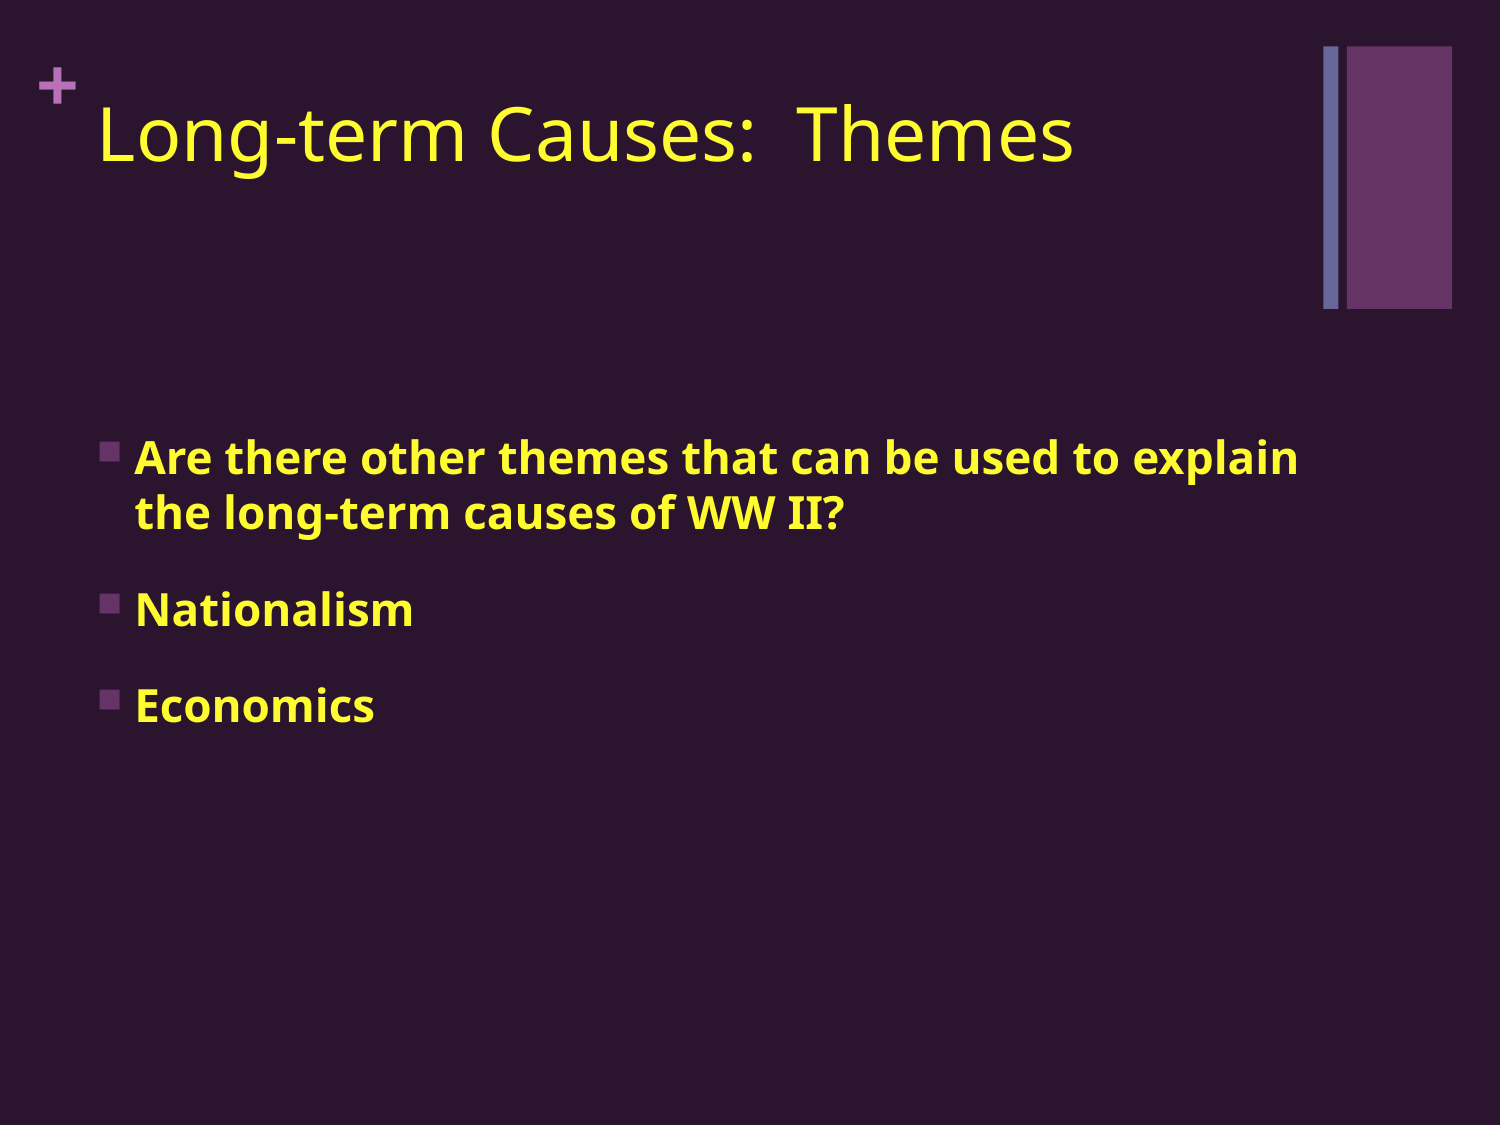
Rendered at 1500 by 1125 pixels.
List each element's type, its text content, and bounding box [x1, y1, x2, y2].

list Are there other themes that can be used to explain the long-term causes of WW II? Nationalism Economics [81, 324, 1322, 1005]
title Long-term Causes: Themes [81, 79, 1322, 263]
